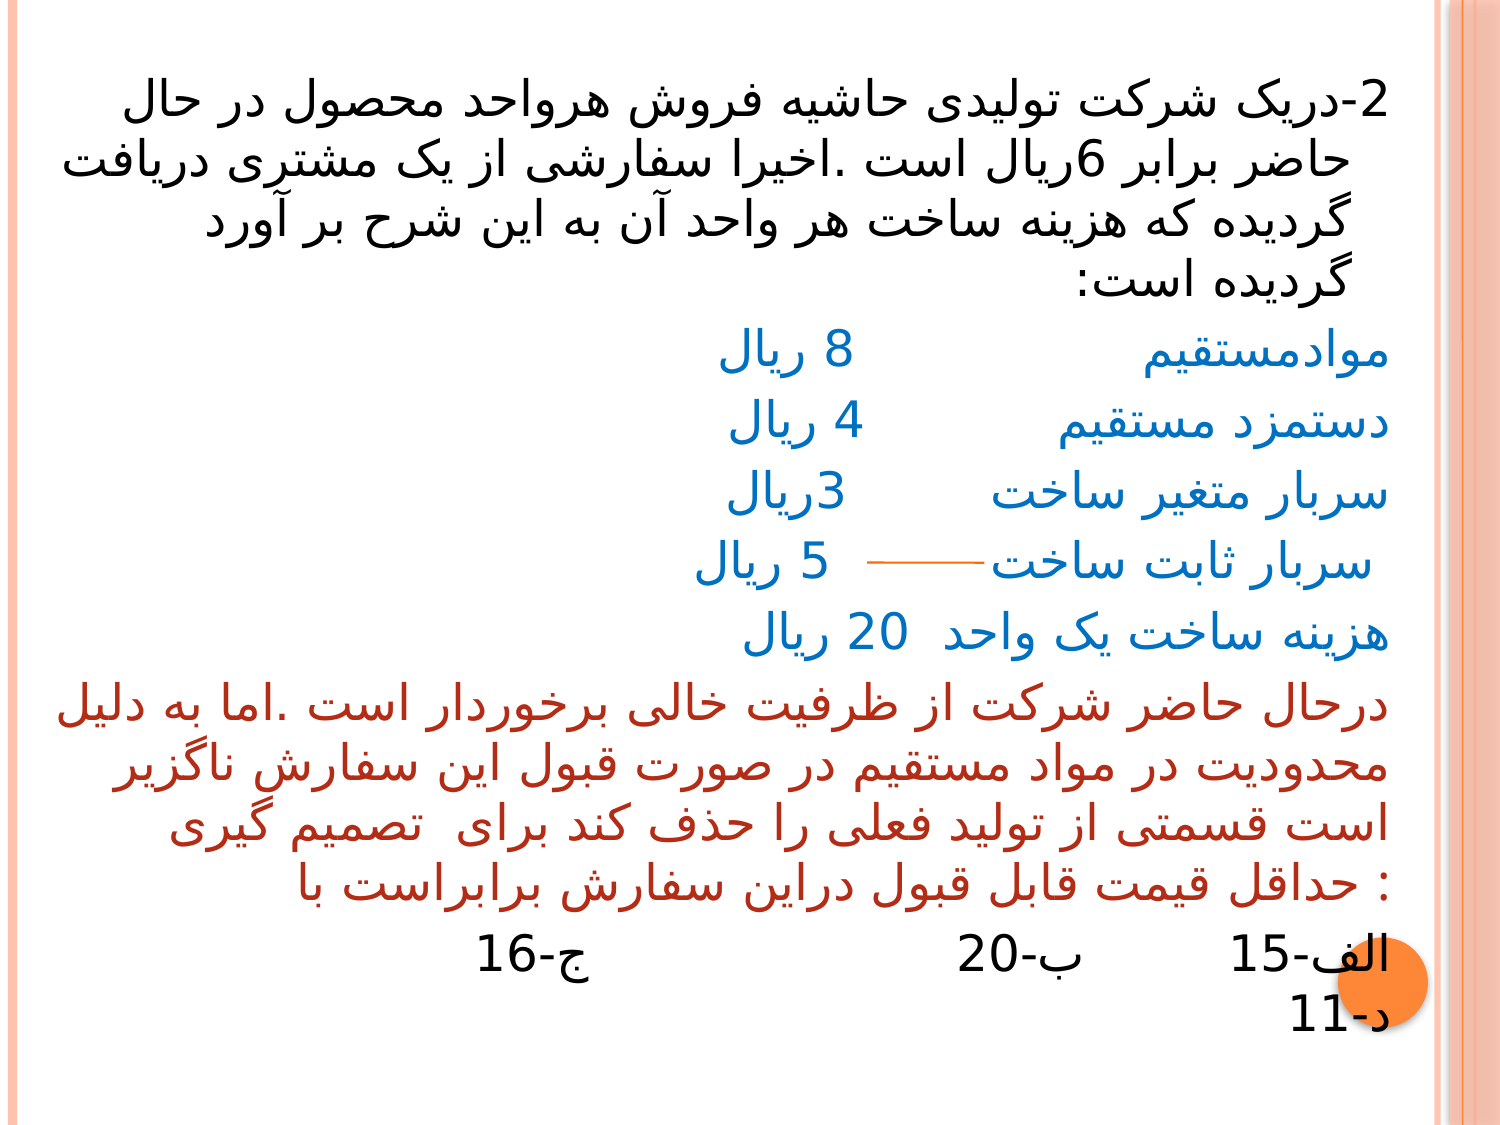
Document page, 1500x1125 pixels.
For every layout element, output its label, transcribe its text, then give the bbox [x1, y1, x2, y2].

list 2-دریک شرکت تولیدی حاشیه فروش هرواحد محصول در حال حاضر برابر 6ریال است .اخیرا سفارشی از یک مشتری دریافت گردیده که هزینه ساخت هر واحد آن به این شرح بر آورد گردیده است: موادمستقیم 8 ریال دستمزد مستقیم 4 ریال سربار متغیر ساخت 3ریال سربار ثابت ساخت 5 ریال هزینه ساخت یک واحد 20 ریال درحال حاضر شرکت از ظرفیت خالی برخوردار است .اما به دلیل محدودیت در مواد مستقیم در صورت قبول این سفارش ناگزیر است قسمتی از تولید فعلی را حذف کند برای تصمیم گیری حداقل قیمت قابل قبول دراین سفارش برابراست با : الف-15 ب-20 ج-16 د-11 [35, 58, 1407, 1062]
